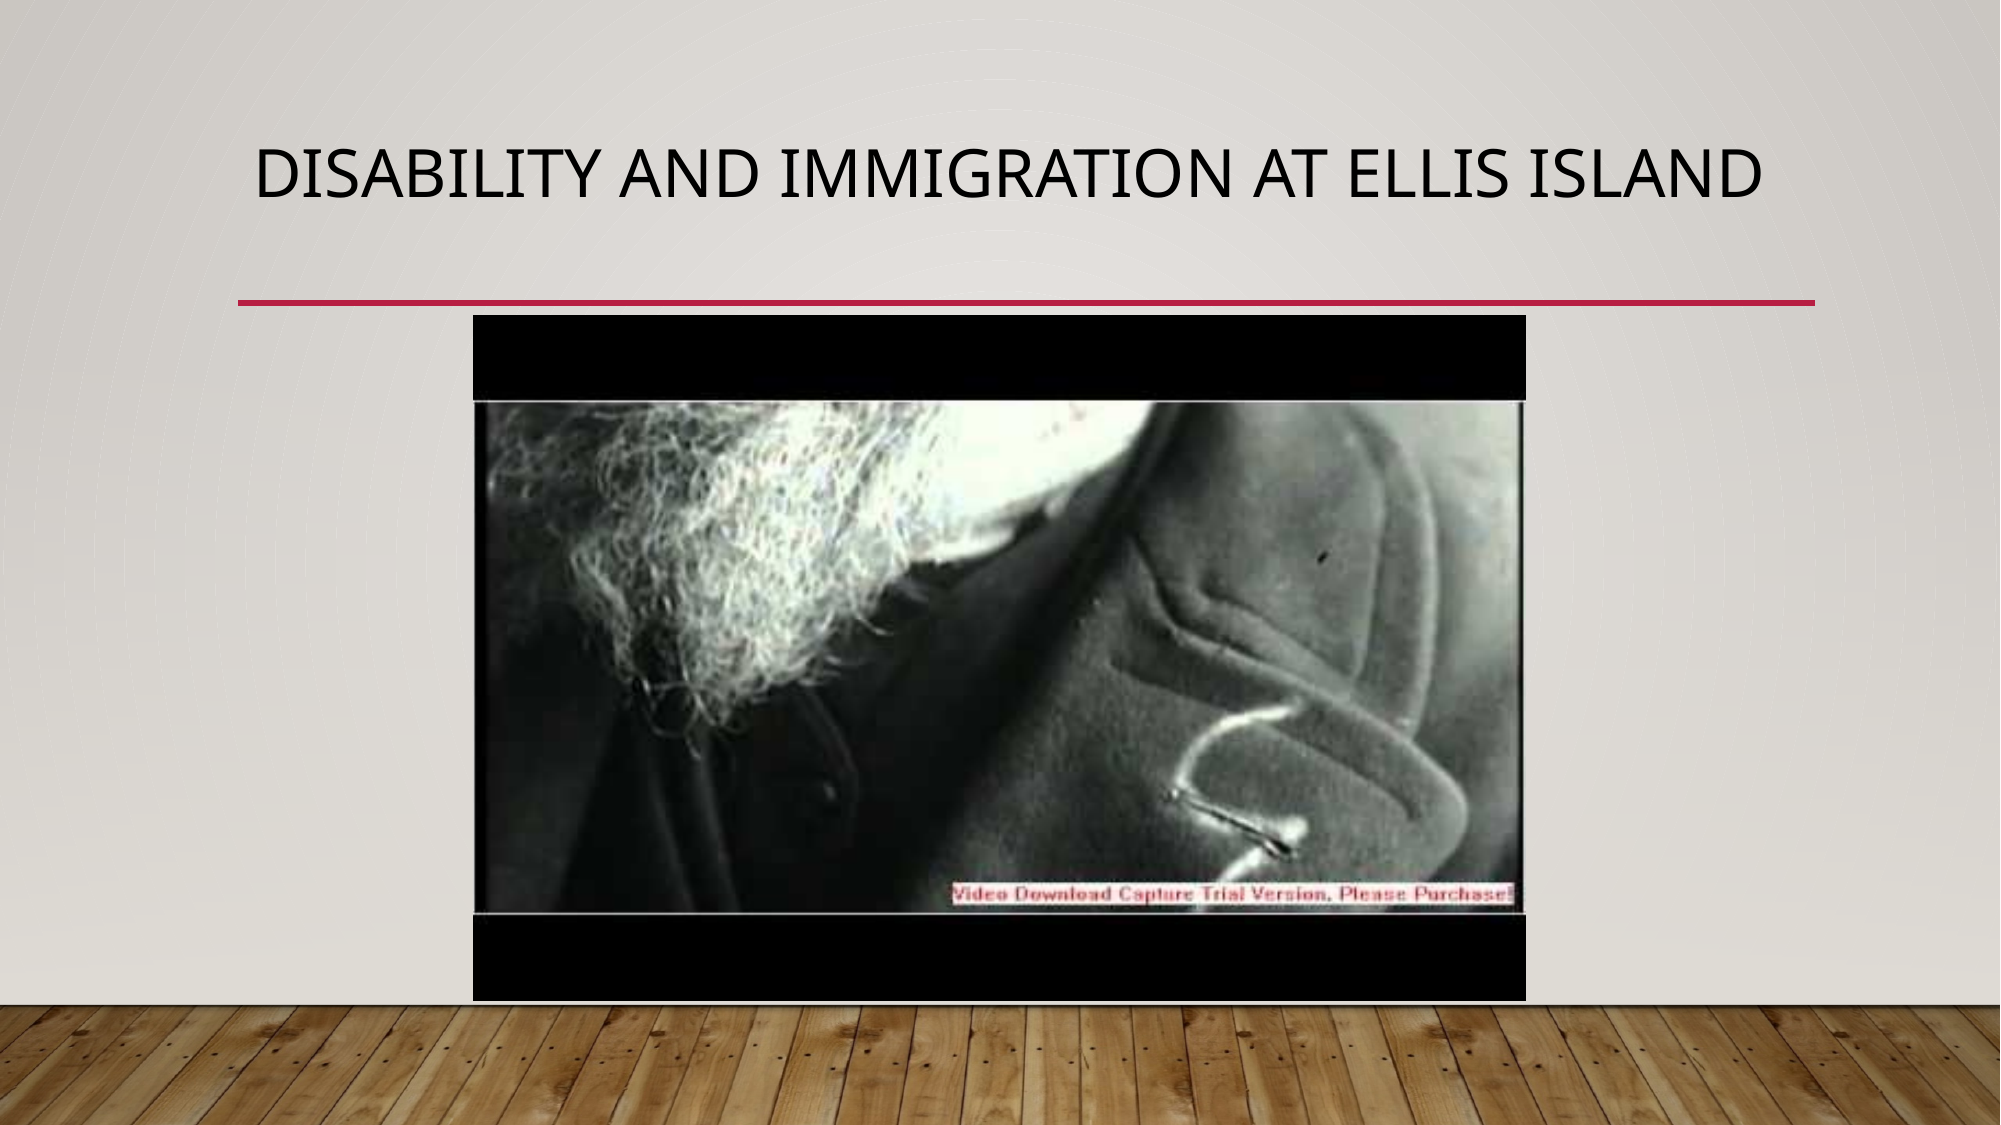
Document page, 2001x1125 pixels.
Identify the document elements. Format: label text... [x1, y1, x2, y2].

picture [0, 1005, 2000, 1125]
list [472, 314, 1528, 1003]
title Disability and Immigration at ellis island [238, 131, 1814, 305]
